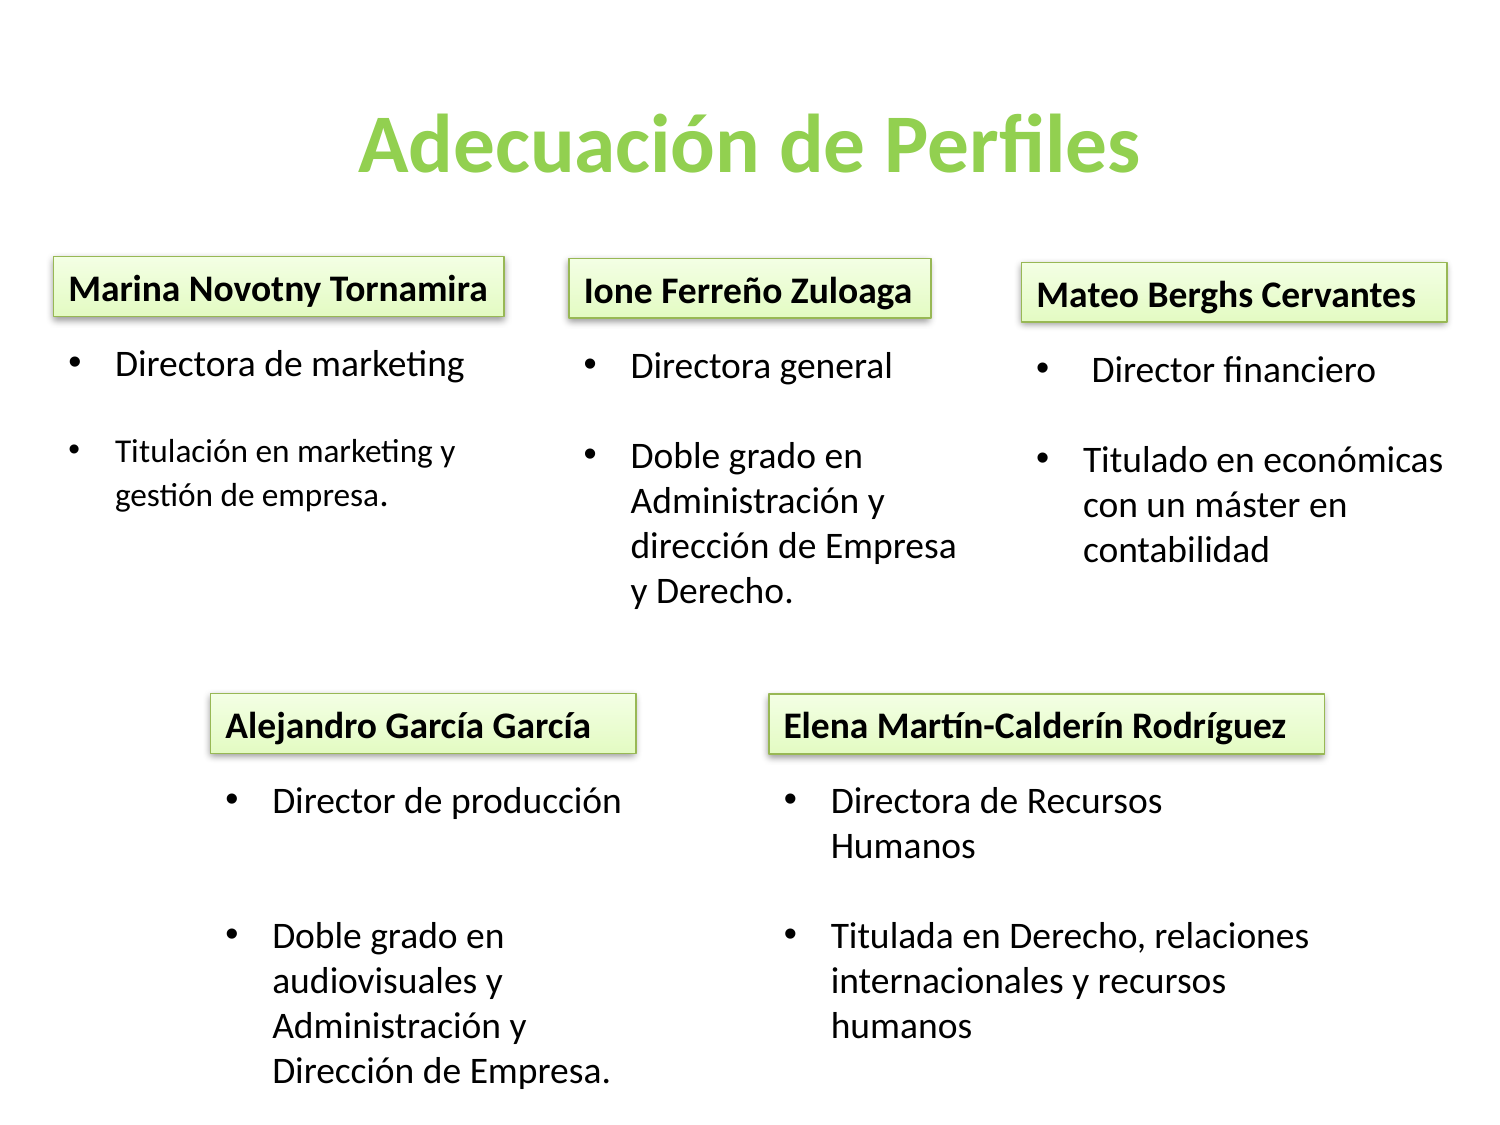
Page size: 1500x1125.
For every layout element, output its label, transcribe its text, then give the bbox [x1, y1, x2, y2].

text_box Alejandro García García [210, 693, 637, 754]
text_box Directora general Doble grado en Administración y dirección de Empresa y Derecho. [568, 333, 973, 619]
text_box Marina Novotny Tornamira [53, 256, 505, 317]
text_box Directora de Recursos Humanos Titulada en Derecho, relaciones internacionales y recursos humanos [769, 769, 1325, 1054]
text_box Ione Ferreño Zuloaga [568, 258, 932, 319]
text_box Elena Martín-Calderín Rodríguez [768, 693, 1325, 755]
text_box Mateo Berghs Cervantes [1021, 262, 1448, 323]
text_box Director de producción Doble grado en audiovisuales y Administración y Dirección de Empresa. [210, 769, 685, 1099]
text_box Director financiero Titulado en económicas con un máster en contabilidad [1021, 337, 1459, 578]
text_box Directora de marketing Titulación en marketing y gestión de empresa. [53, 331, 528, 567]
title Adecuación de Perfiles [75, 45, 1425, 233]
